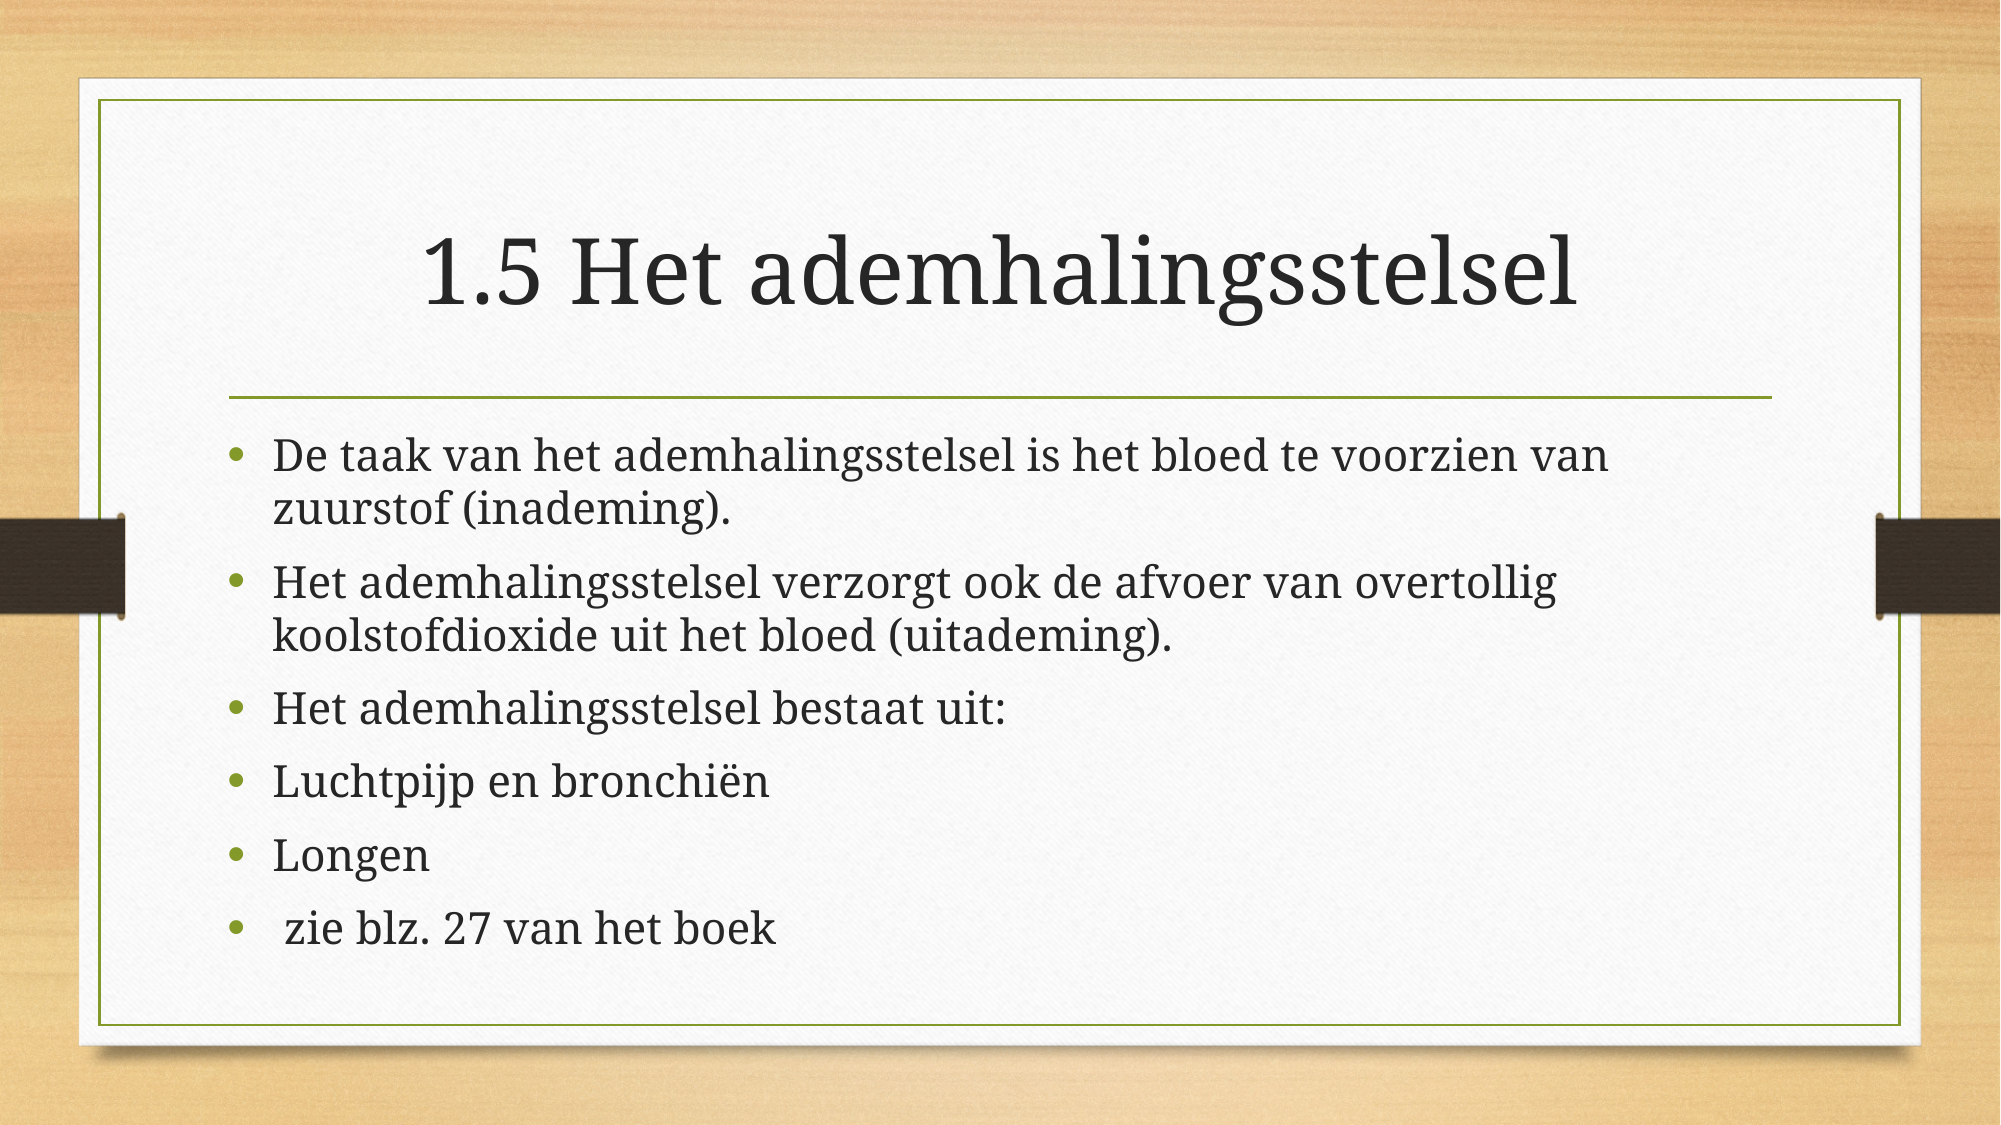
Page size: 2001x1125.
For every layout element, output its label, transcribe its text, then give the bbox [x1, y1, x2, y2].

picture [0, 0, 2001, 1125]
title 1.5 Het ademhalingsstelsel [212, 161, 1788, 375]
list De taak van het ademhalingsstelsel is het bloed te voorzien van zuurstof (inademing). Het ademhalingsstelsel verzorgt ook de afvoer van overtollig koolstofdioxide uit het bloed (uitademing). Het ademhalingsstelsel bestaat uit: Luchtpijp en bronchiën Longen zie blz. 27 van het boek [212, 419, 1788, 964]
